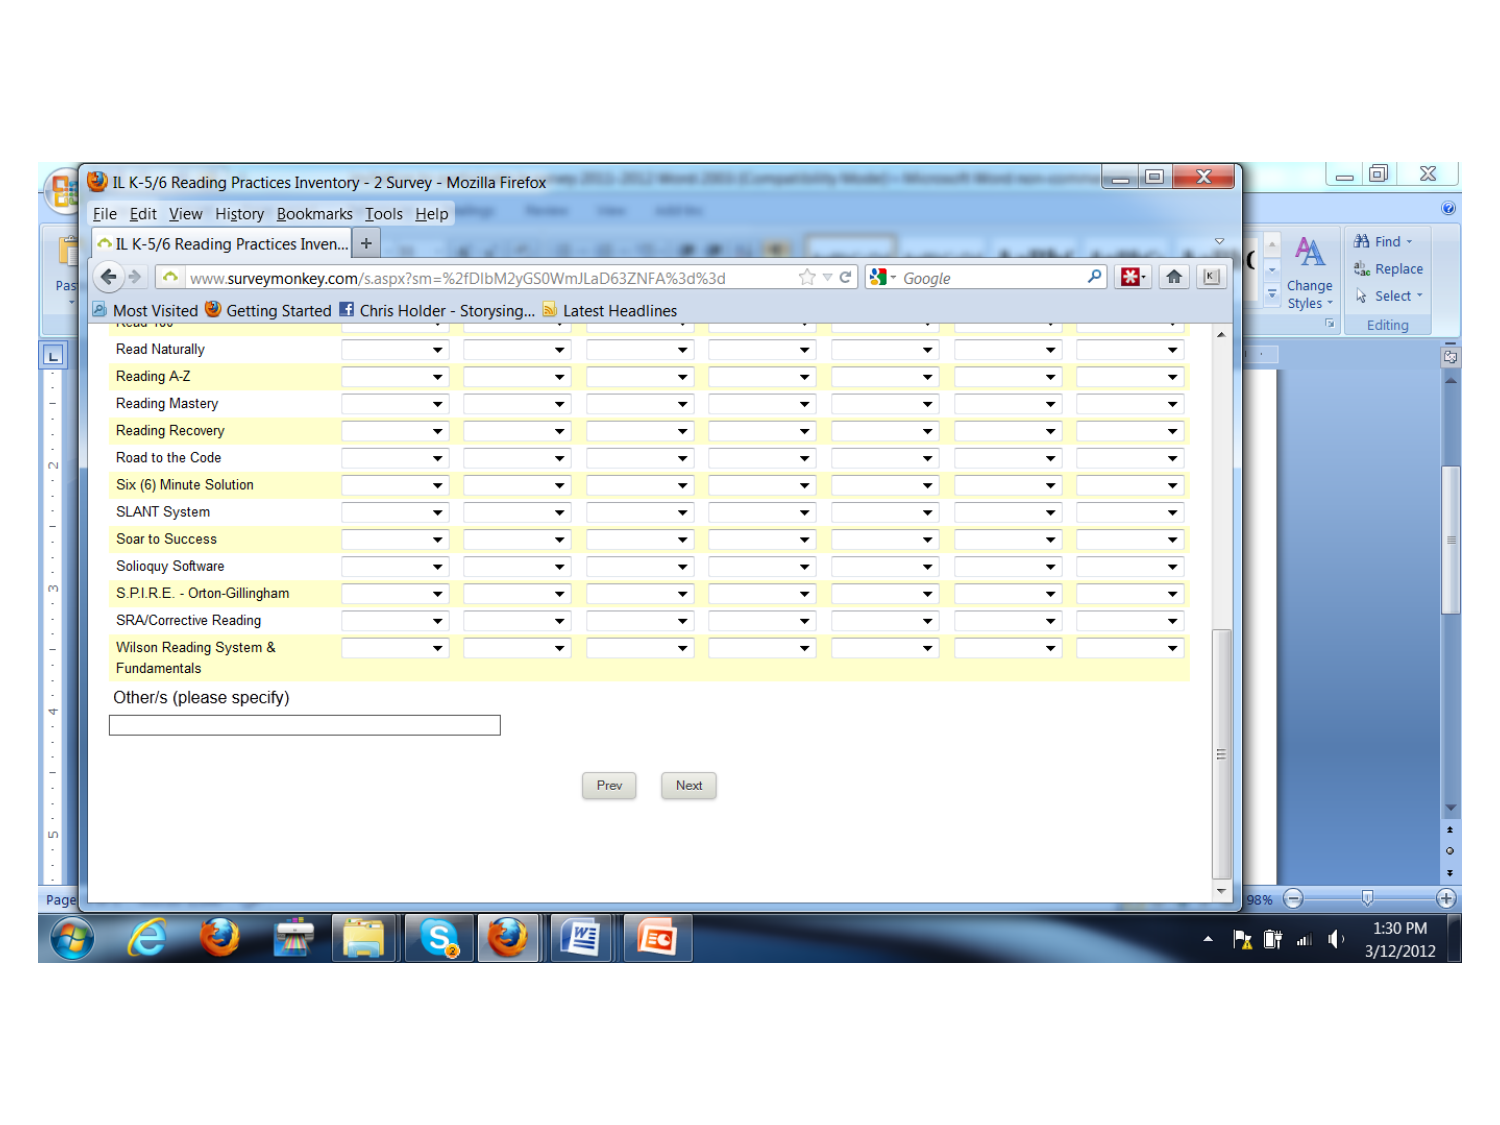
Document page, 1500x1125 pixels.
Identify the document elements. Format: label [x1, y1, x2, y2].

picture [38, 162, 1462, 963]
